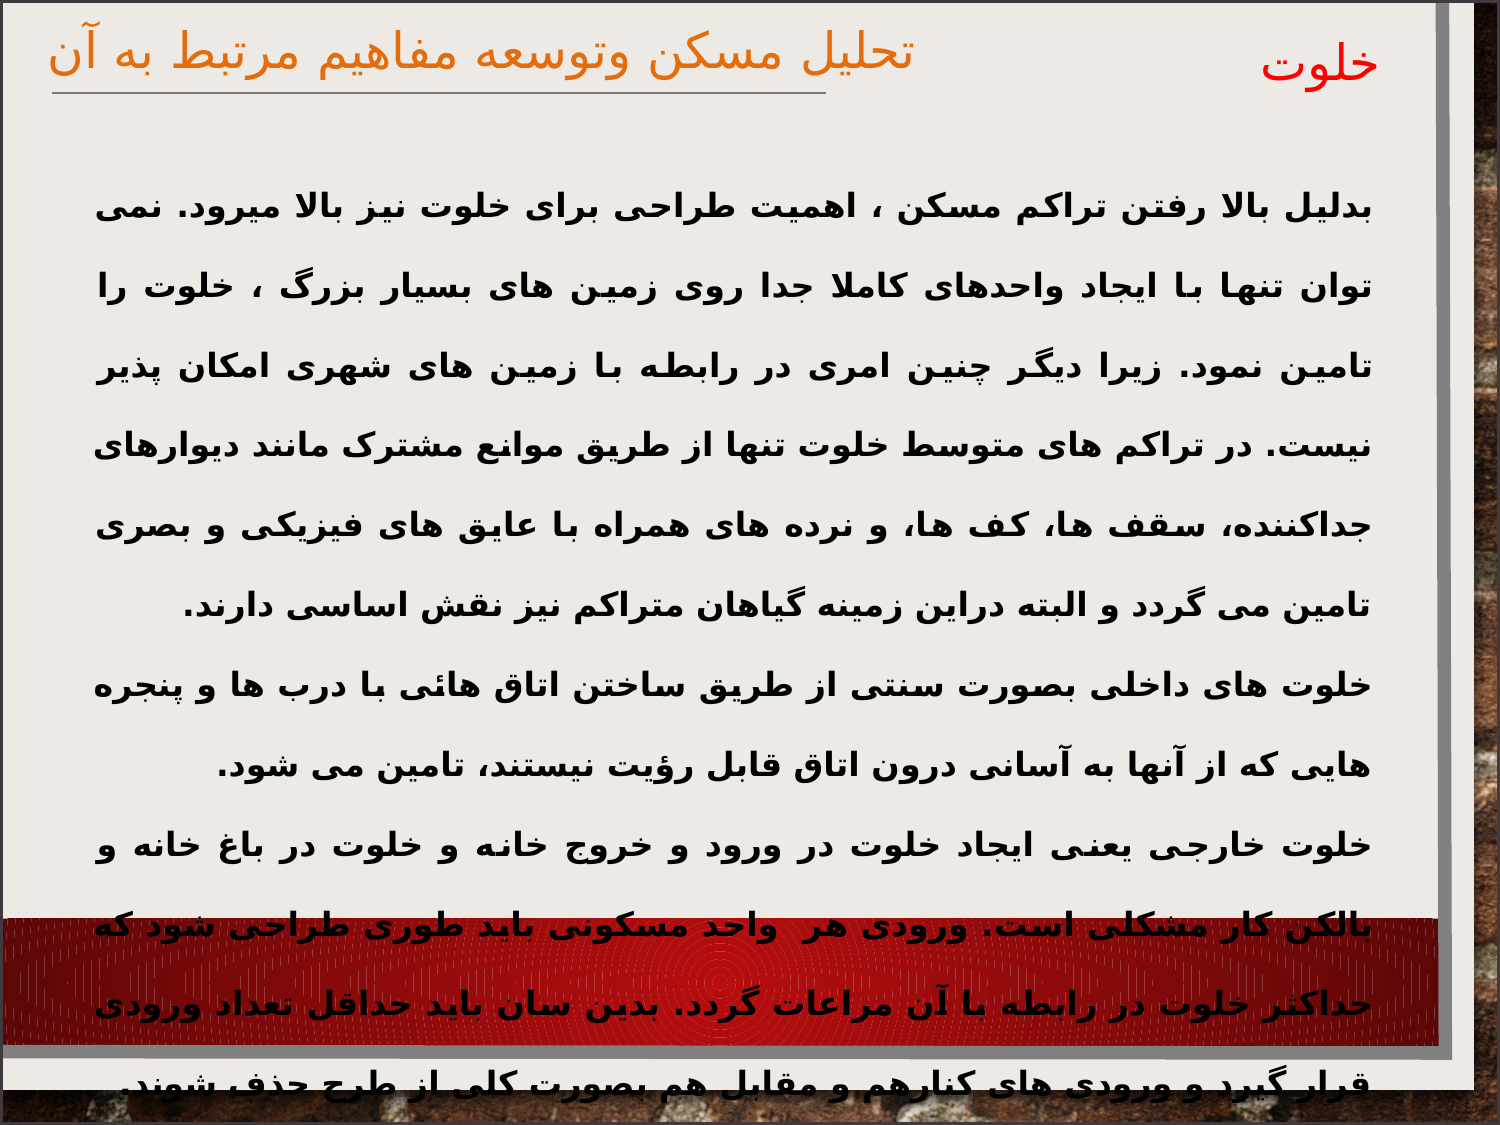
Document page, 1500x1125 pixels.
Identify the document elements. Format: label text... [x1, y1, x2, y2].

text_box خلوت [1245, 23, 1396, 98]
text_box بدلیل بالا رفتن تراکم مسکن ، اهمیت طراحی برای خلوت نیز بالا میرود. نمی توان تنها با ایجاد واحدهای کاملا جدا روی زمین های بسیار بزرگ ، خلوت را تامین نمود. زیرا دیگر چنین امری در رابطه با زمین های شهری امکان پذیر نیست. در تراکم های متوسط خلوت تنها از طریق موانع مشترک مانند دیوارهای جداکننده، سقف ها، کف ها، و نرده های همراه با عایق های فیزیکی و بصری تامین می گردد و البته دراین زمینه گیاهان متراکم نیز نقش اساسی دارند. خلوت های داخلی بصورت سنتی از طریق ساختن اتاق هائی با درب ها و پنجره هایی که از آنها به آسانی درون اتاق قابل رؤیت نیستند، تامین می شود. خلوت خارجی یعنی ایجاد خلوت در ورود و خروج خانه و خلوت در باغ خانه و بالکن کار مشکلی است. ورودی هر واحد مسکونی باید طوری طراحی شود که حداکثر خلوت در رابطه با آن مراعات گردد. بدین سان باید حداقل تعداد ورودی قرار گیرد و ورودی های کنارهم و مقابل هم بصورت کلی از طرح حذف شوند. [78, 136, 1388, 1110]
text_box [0, 0, 1500, 1125]
